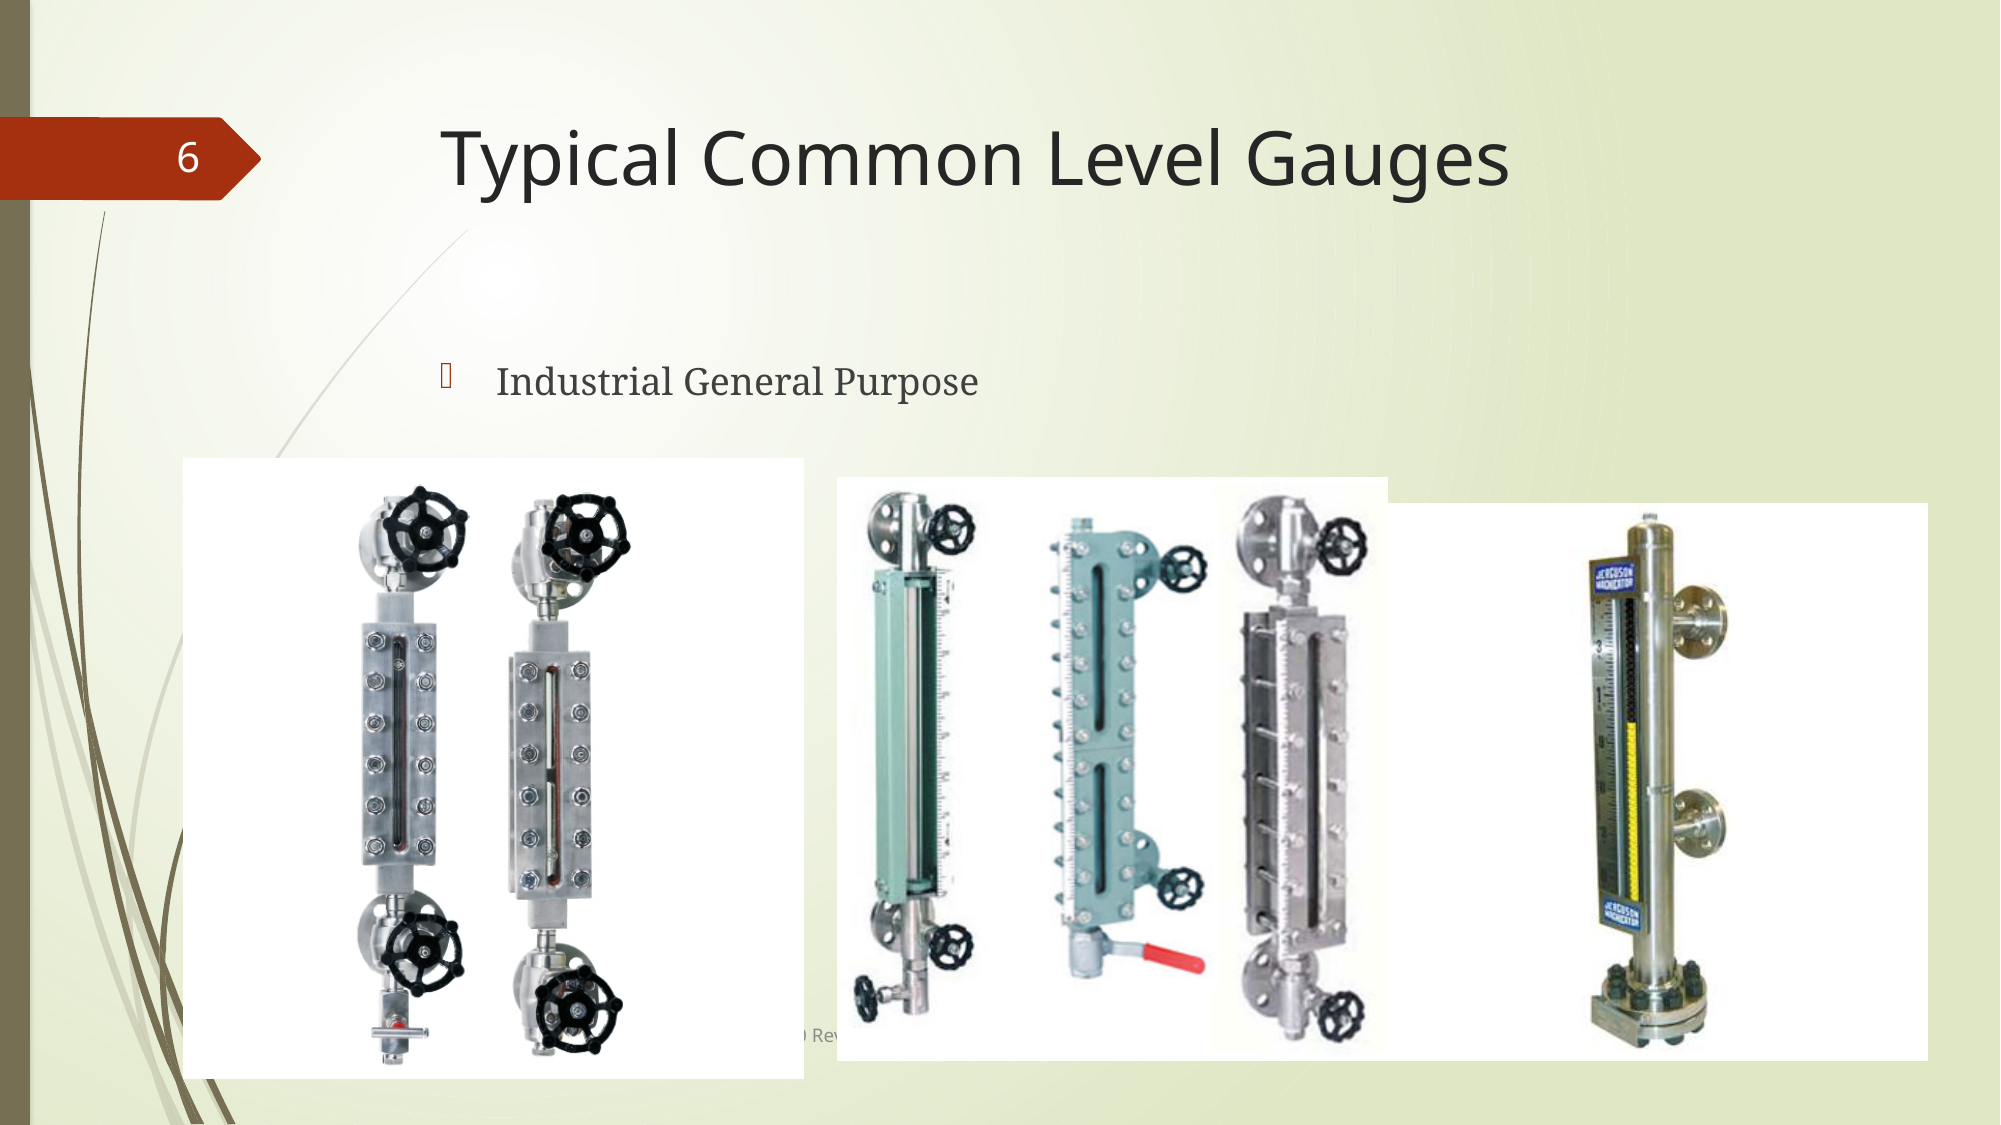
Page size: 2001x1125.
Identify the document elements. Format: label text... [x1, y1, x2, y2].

footer ICC Process Operations ENGT-1220 Rev A [807, 1006, 836, 1067]
slide_number 6 [87, 129, 216, 190]
picture [837, 477, 1929, 1061]
picture [183, 458, 804, 1079]
title Typical Common Level Gauges [425, 102, 1888, 313]
list Industrial General Purpose [424, 350, 1043, 422]
